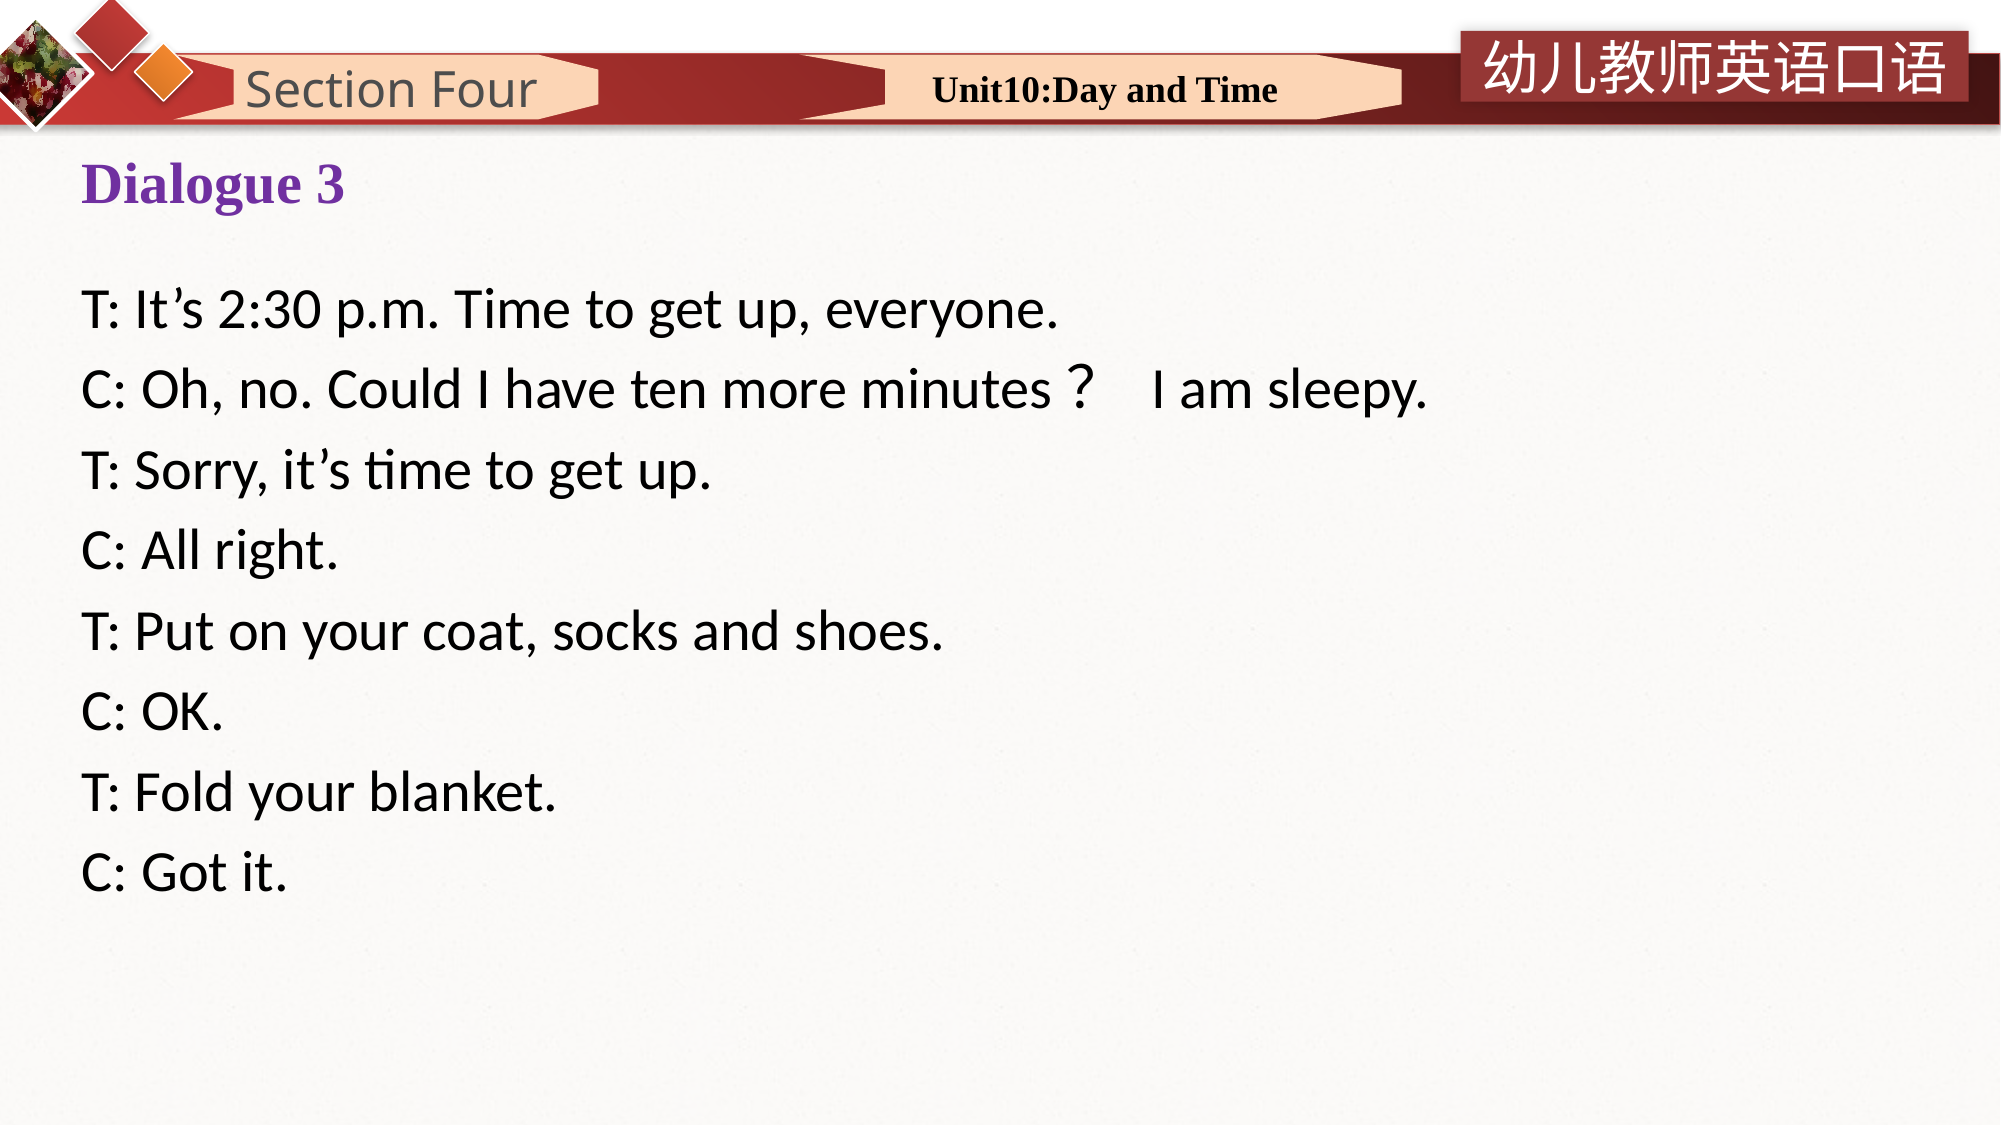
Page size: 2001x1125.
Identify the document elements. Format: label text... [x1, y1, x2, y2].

text_box Dialogue 3 T: It’s 2:30 p.m. Time to get up, everyone. C: Oh, no. Could I have ten more minutes？ I am sleepy. T: Sorry, it’s time to get up. C: All right. T: Put on your coat, socks and shoes. C: OK. T: Fold your blanket. C: Got it. [66, 137, 1915, 1125]
text_box Section Four [171, 52, 601, 122]
picture [0, 21, 88, 126]
text_box Unit10:Day and Time [797, 52, 1404, 122]
